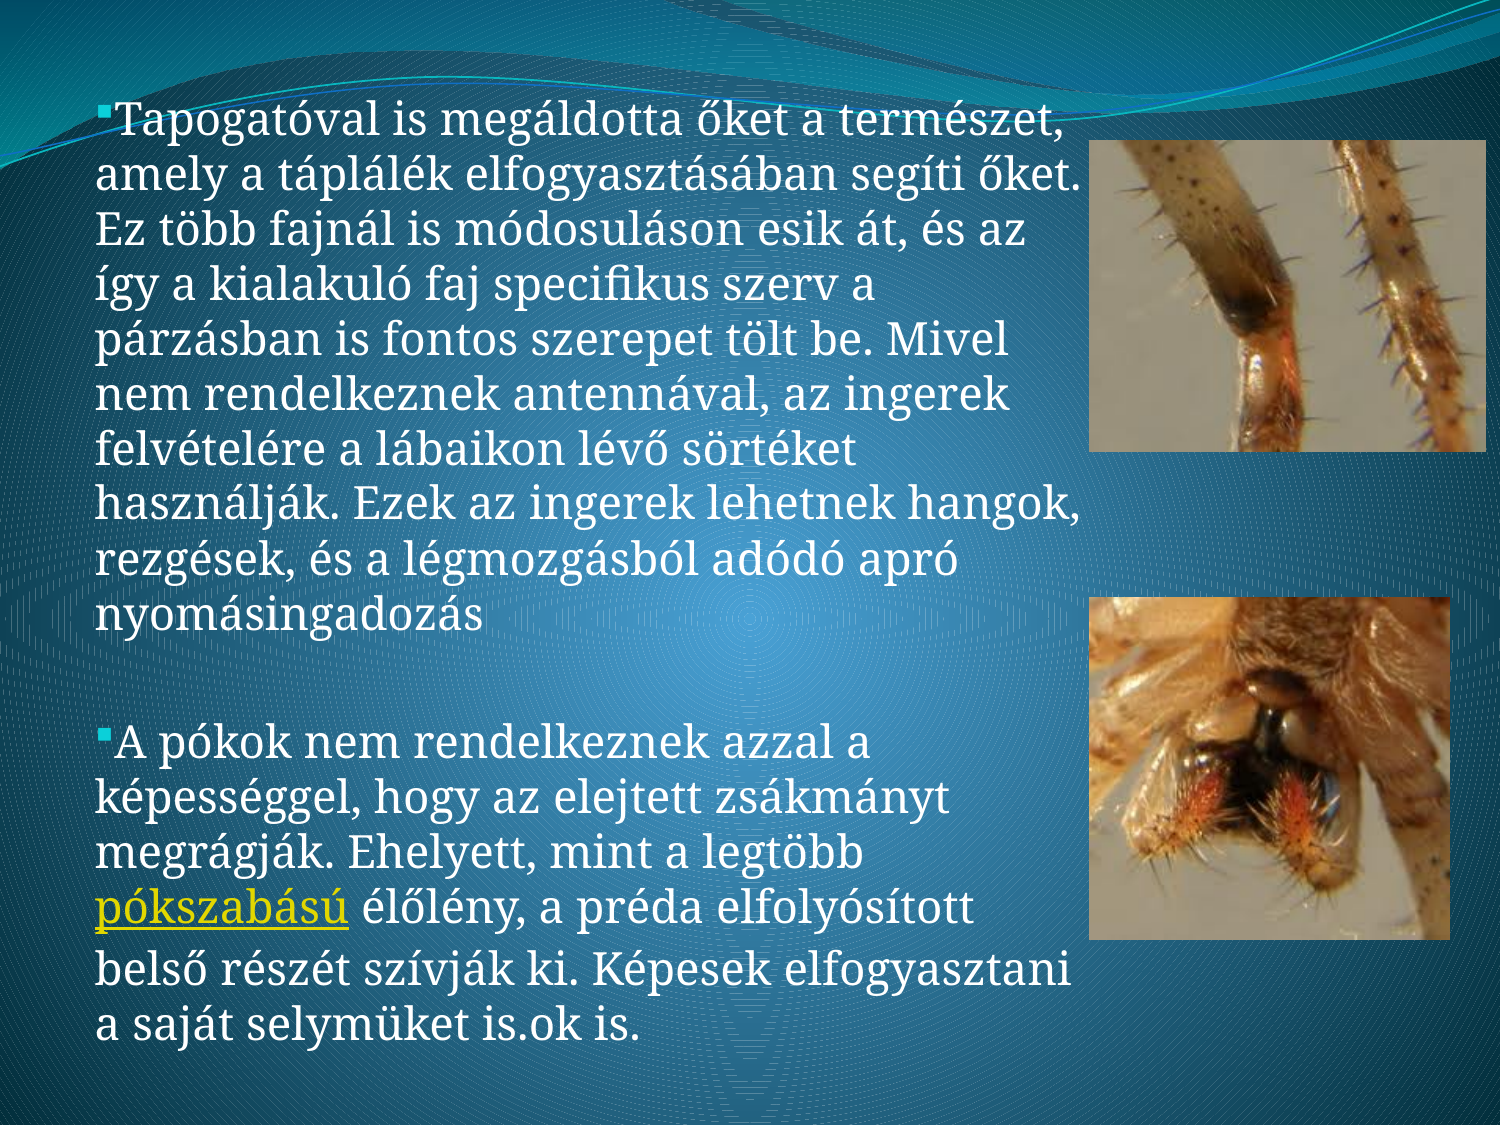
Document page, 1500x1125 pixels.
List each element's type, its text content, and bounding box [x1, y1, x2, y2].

picture [1089, 597, 1450, 940]
picture [1089, 140, 1486, 452]
list Tapogatóval is megáldotta őket a természet, amely a táplálék elfogyasztásában segíti őket. Ez több fajnál is módosuláson esik át, és az így a kialakuló faj specifikus szerv a párzásban is fontos szerepet tölt be. Mivel nem rendelkeznek antennával, az ingerek felvételére a lábaikon lévő sörtéket használják. Ezek az ingerek lehetnek hangok, rezgések, és a légmozgásból adódó apró nyomásingadozás A pókok nem rendelkeznek azzal a képességgel, hogy az elejtett zsákmányt megrágják. Ehelyett, mint a legtöbb pókszabású élőlény, a préda elfolyósított belső részét szívják ki. Képesek elfogyasztani a saját selymüket is.ok is. [86, 82, 1102, 973]
